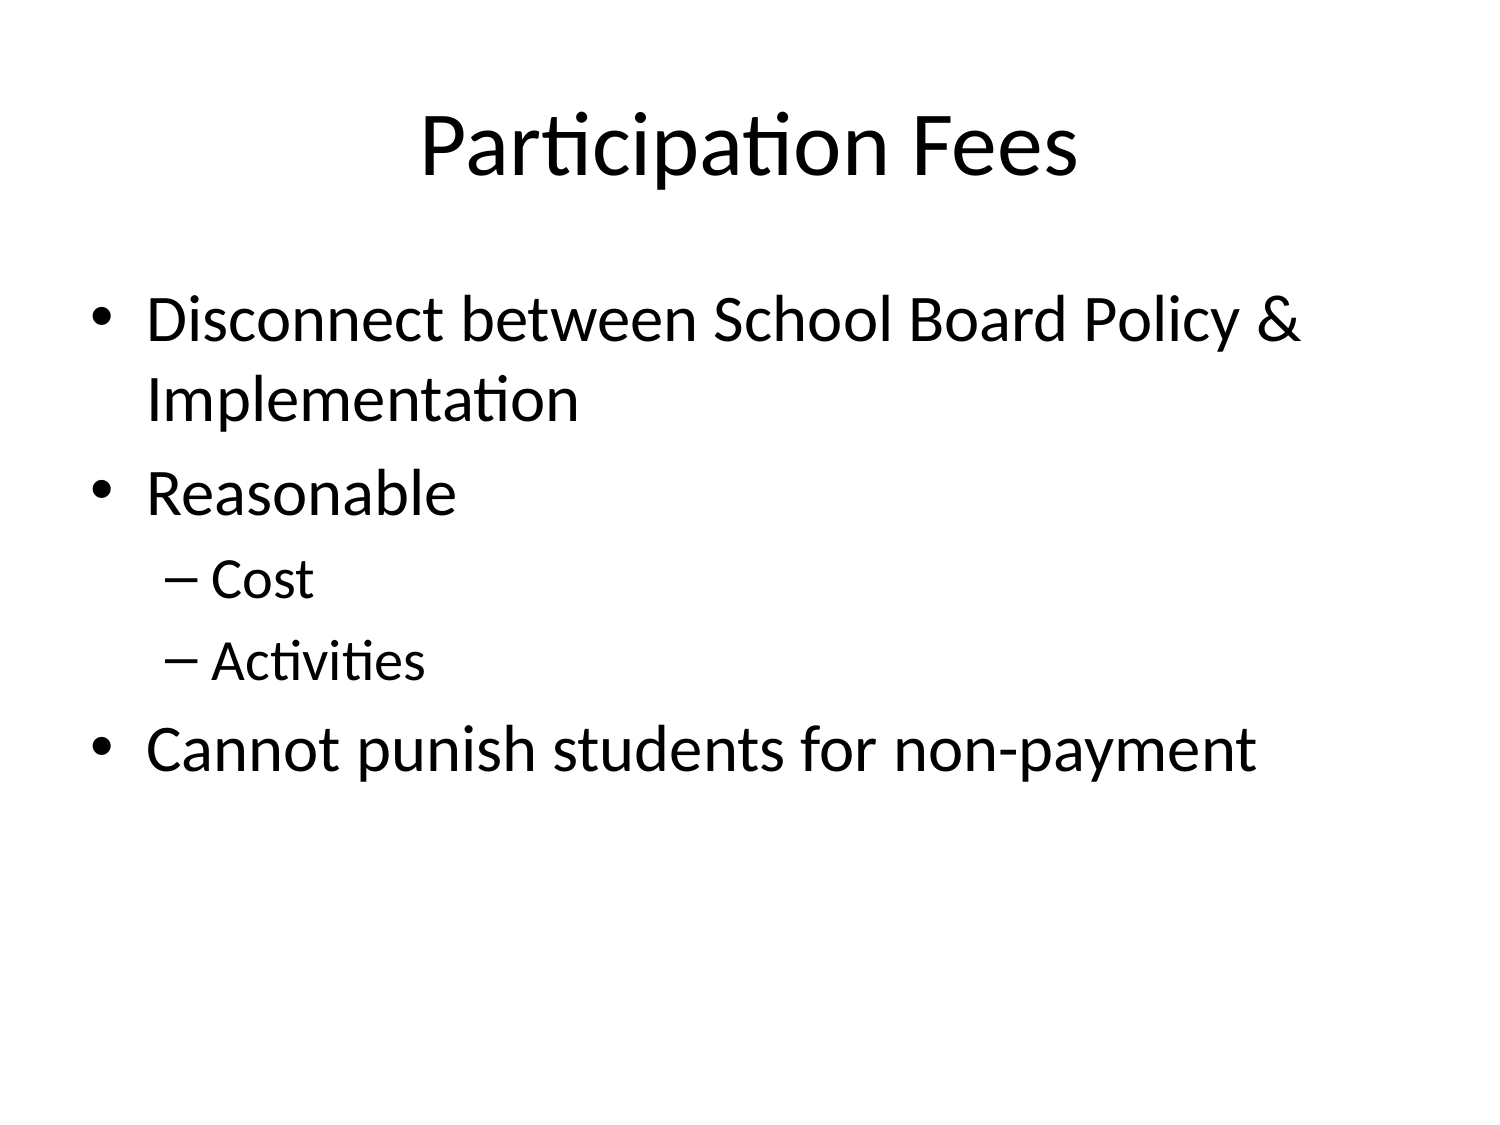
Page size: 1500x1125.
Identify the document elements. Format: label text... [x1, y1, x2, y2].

list Disconnect between School Board Policy & Implementation Reasonable Cost Activities Cannot punish students for non-payment [75, 267, 1425, 1125]
title Participation Fees [75, 45, 1425, 233]
